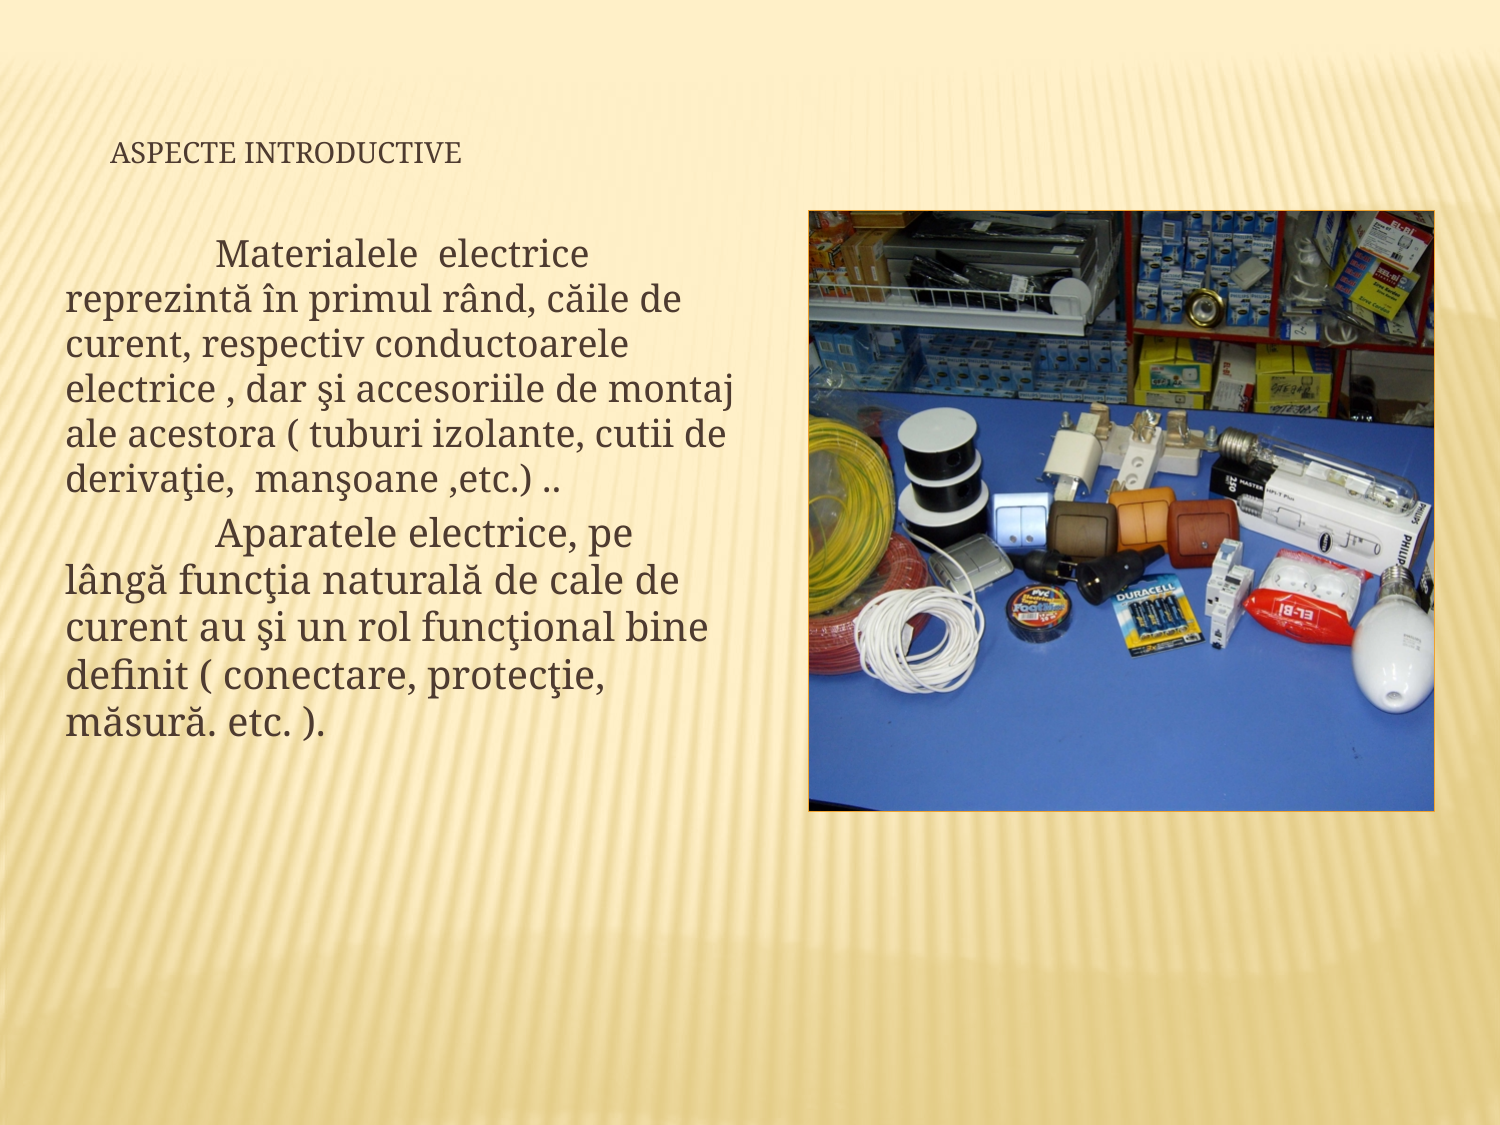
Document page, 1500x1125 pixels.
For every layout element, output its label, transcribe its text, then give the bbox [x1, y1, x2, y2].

list ASPECTE INTRODUCTIVE Materialele electrice reprezintă în primul rând, căile de curent, respectiv conductoarele electrice , dar şi accesoriile de montaj ale acestora ( tuburi izolante, cutii de derivaţie, manşoane ,etc.) .. Aparatele electrice, pe lângă funcţia naturală de cale de curent au şi un rol funcţional bine definit ( conectare, protecţie, măsură. etc. ). [46, 93, 762, 821]
picture [808, 210, 1435, 812]
